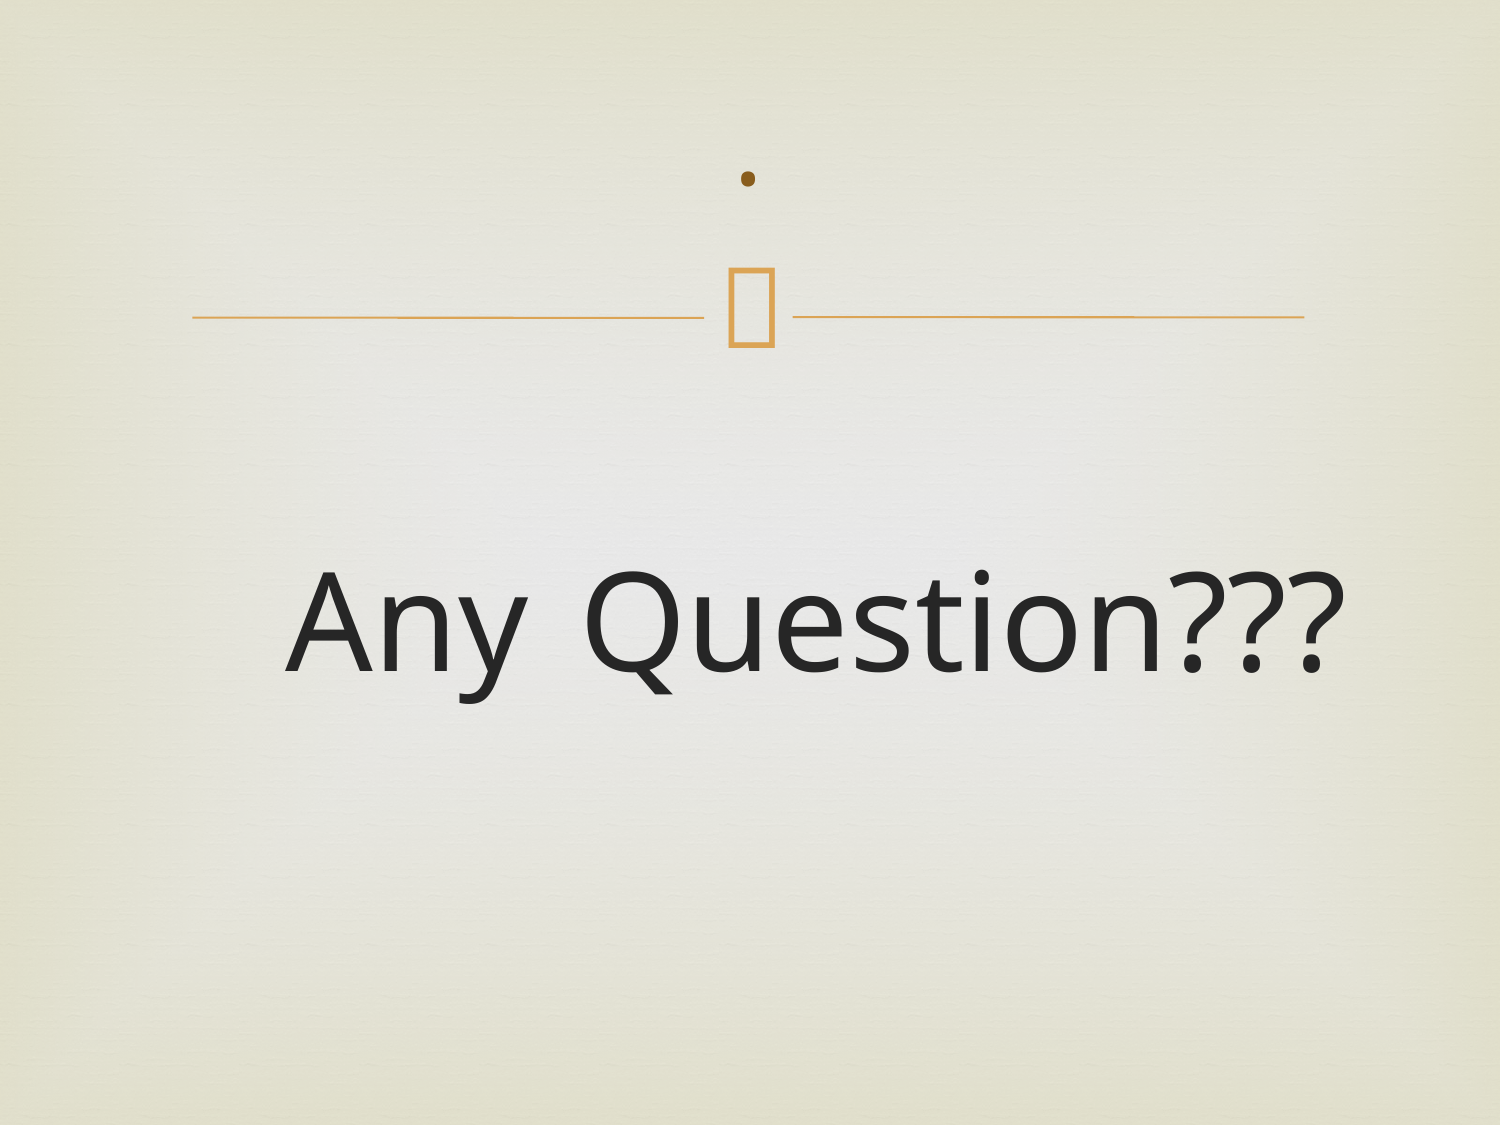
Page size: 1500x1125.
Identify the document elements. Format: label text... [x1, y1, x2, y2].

list Any Question??? [114, 368, 1386, 925]
title . [112, 93, 1386, 188]
